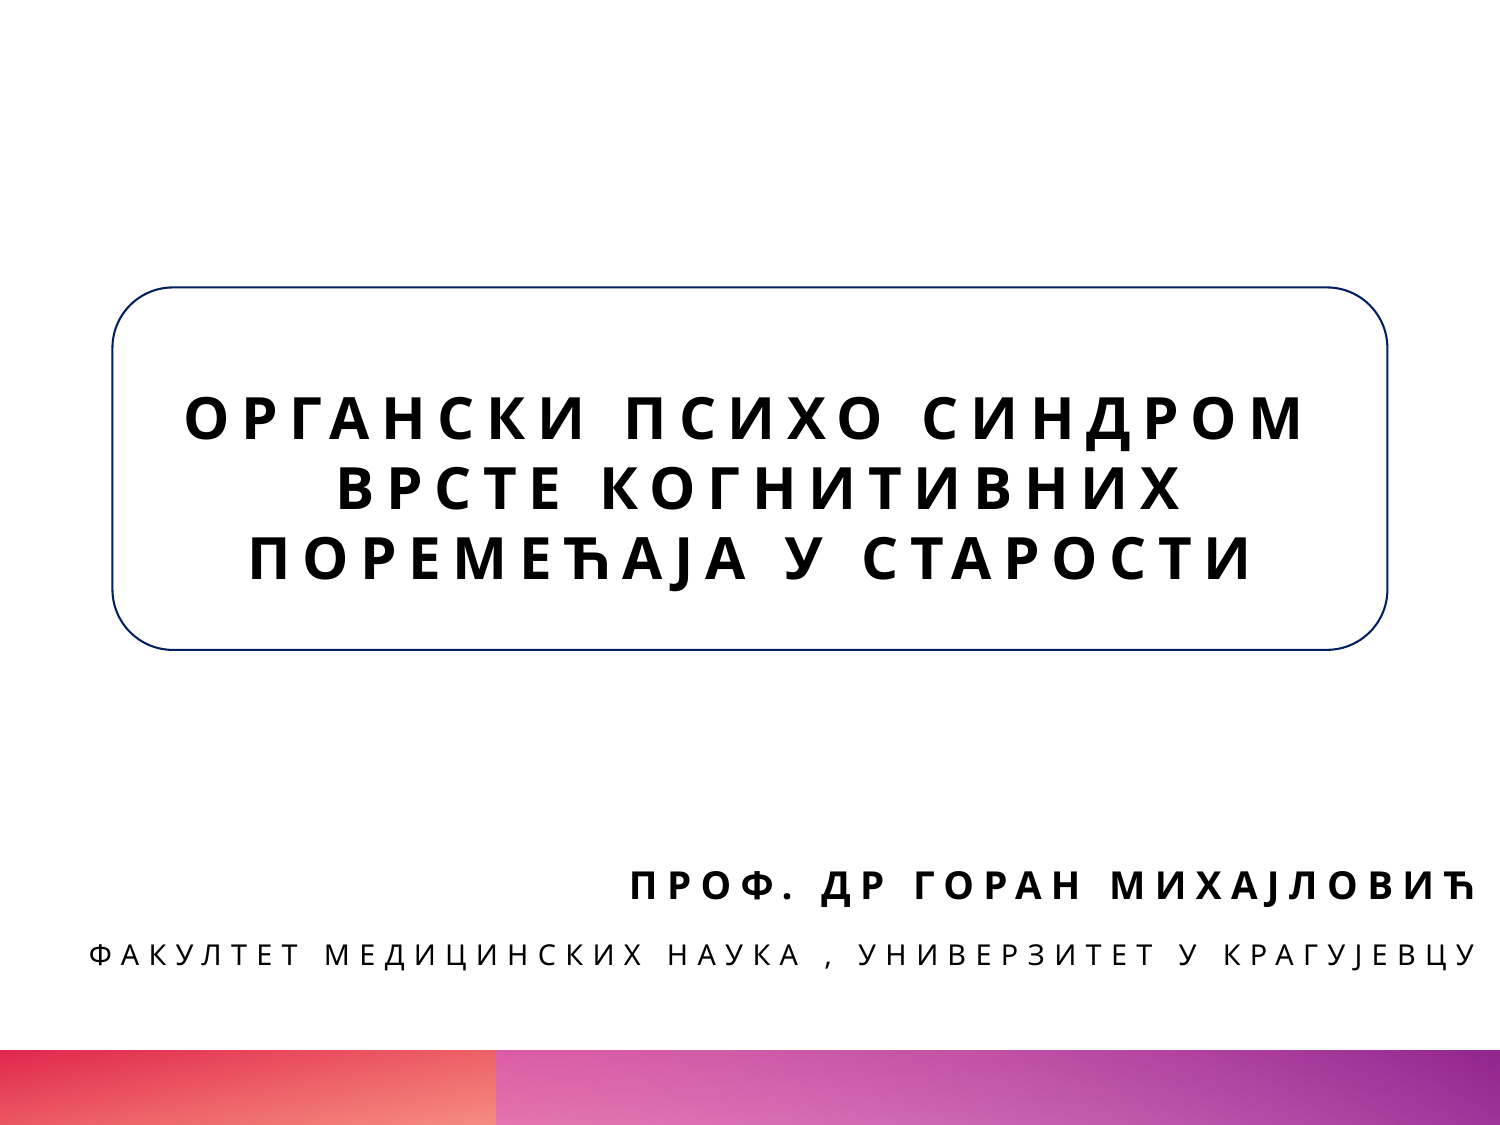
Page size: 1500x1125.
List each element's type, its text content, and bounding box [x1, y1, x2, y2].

text_box [111, 286, 1389, 651]
subtitle Проф. др Горан Михајловић Факултет медицинских наука , Универзитет у Крагујевцу [87, 837, 1475, 1025]
